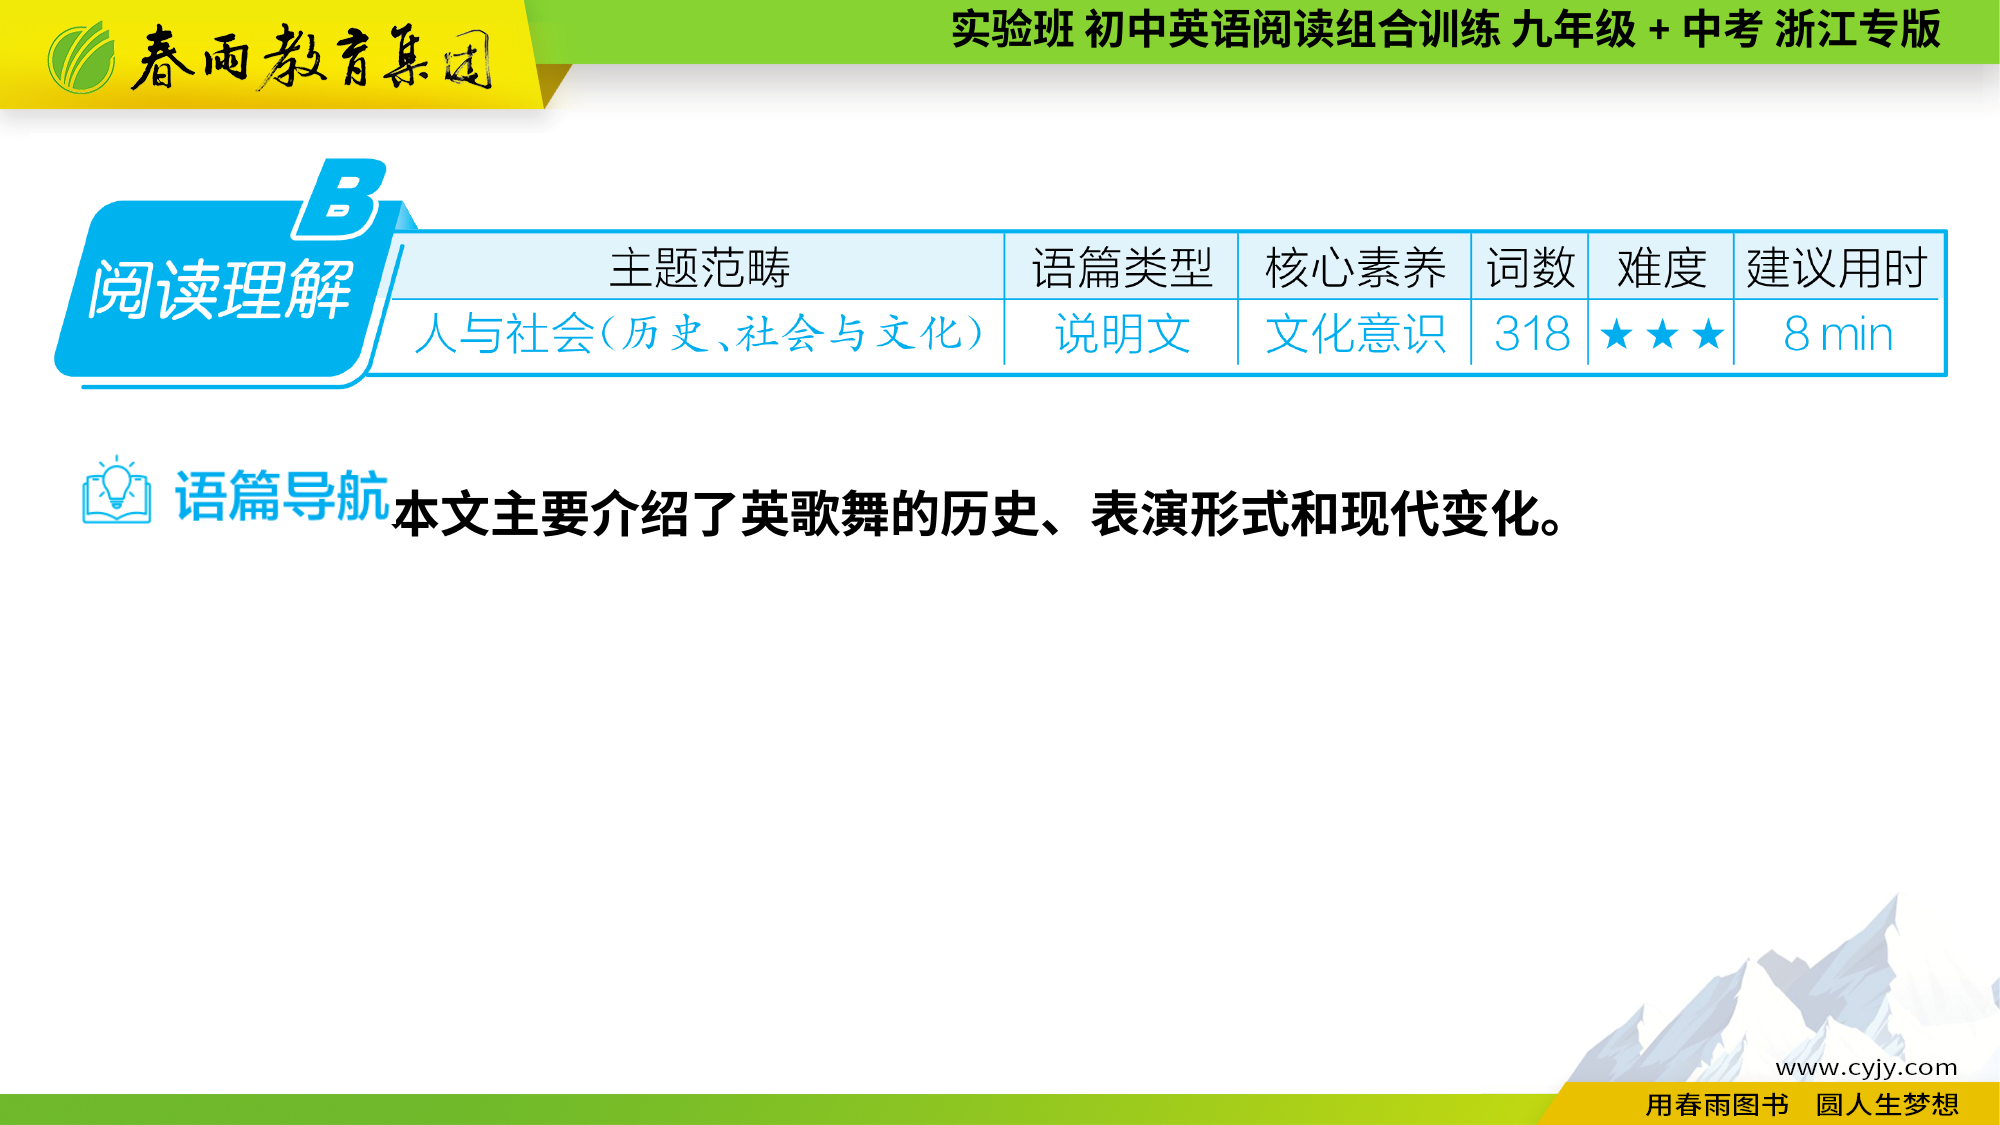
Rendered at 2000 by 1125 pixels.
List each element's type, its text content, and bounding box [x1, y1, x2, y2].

picture [0, 0, 2000, 1125]
list 本文主要介绍了英歌舞的历史、表演形式和现代变化。 [59, 444, 1944, 540]
